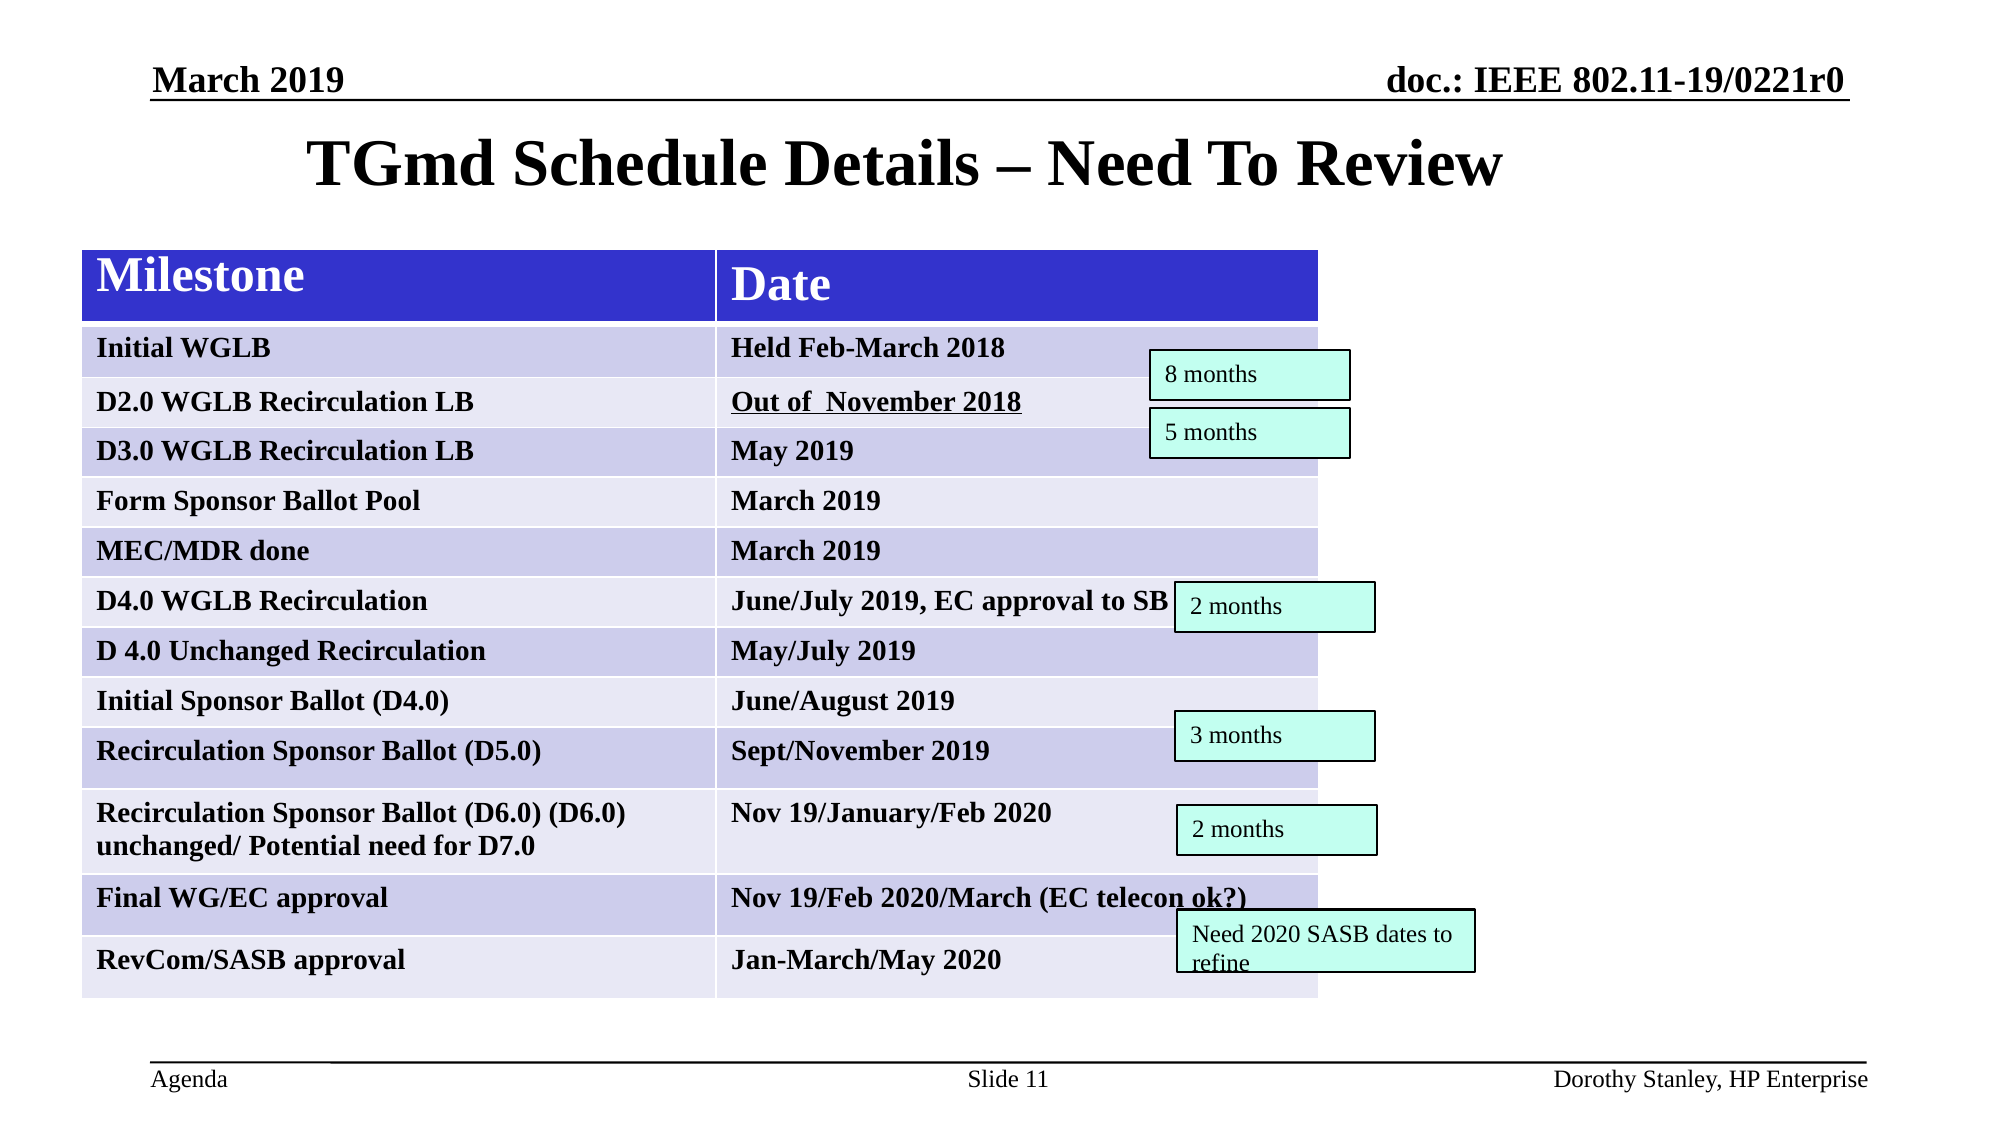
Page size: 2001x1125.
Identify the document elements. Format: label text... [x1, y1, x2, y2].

table_cell Recirculation Sponsor Ballot (D5.0) [82, 728, 715, 788]
table_cell D2.0 WGLB Recirculation LB [82, 378, 715, 427]
table_cell Initial WGLB [82, 327, 715, 377]
table_cell D3.0 WGLB Recirculation LB [82, 428, 715, 476]
table_header Milestone [82, 250, 715, 321]
table_cell Recirculation Sponsor Ballot (D6.0) (D6.0) unchanged/ Potential need for D7.0 [82, 790, 715, 873]
table_cell Out of November 2018 [717, 378, 1318, 427]
table_cell June/July 2019, EC approval to SB [717, 578, 1318, 626]
table_cell March 2019 [717, 528, 1318, 576]
table_cell Initial Sponsor Ballot (D4.0) [82, 678, 715, 726]
table_cell May 2019 [717, 428, 1318, 476]
table_cell June/August 2019 [717, 678, 1318, 726]
table_cell RevCom/SASB approval [82, 937, 715, 998]
slide_number Slide 11 [966, 1062, 1051, 1093]
table_cell D 4.0 Unchanged Recirculation [82, 628, 715, 676]
footer Dorothy Stanley, HP Enterprise [1549, 1062, 1869, 1093]
text_box 5 months [1149, 408, 1350, 459]
text_box 2 months [1177, 805, 1377, 856]
table_cell MEC/MDR done [82, 528, 715, 576]
text_box 3 months [1174, 710, 1375, 761]
table_header Date [717, 250, 1318, 321]
table_cell May/July 2019 [717, 628, 1318, 676]
table_cell Nov 19/January/Feb 2020 [717, 790, 1318, 873]
table_cell Sept/November 2019 [717, 728, 1318, 788]
table_cell March 2019 [717, 478, 1318, 526]
text_box Need 2020 SASB dates to refine [1177, 909, 1475, 972]
text_box 2 months [1174, 582, 1375, 633]
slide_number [152, 54, 567, 100]
table_cell Jan-March/May 2020 [717, 937, 1318, 998]
title TGmd Schedule Details – Need To Review [187, 71, 1625, 247]
table_cell Final WG/EC approval [82, 875, 715, 935]
table_cell Nov 19/Feb 2020/March (EC telecon ok?) [717, 875, 1318, 935]
table_cell Form Sponsor Ballot Pool [82, 478, 715, 526]
table_cell D4.0 WGLB Recirculation [82, 578, 715, 626]
table_cell Held Feb-March 2018 [717, 327, 1318, 377]
text_box 8 months [1149, 350, 1350, 400]
